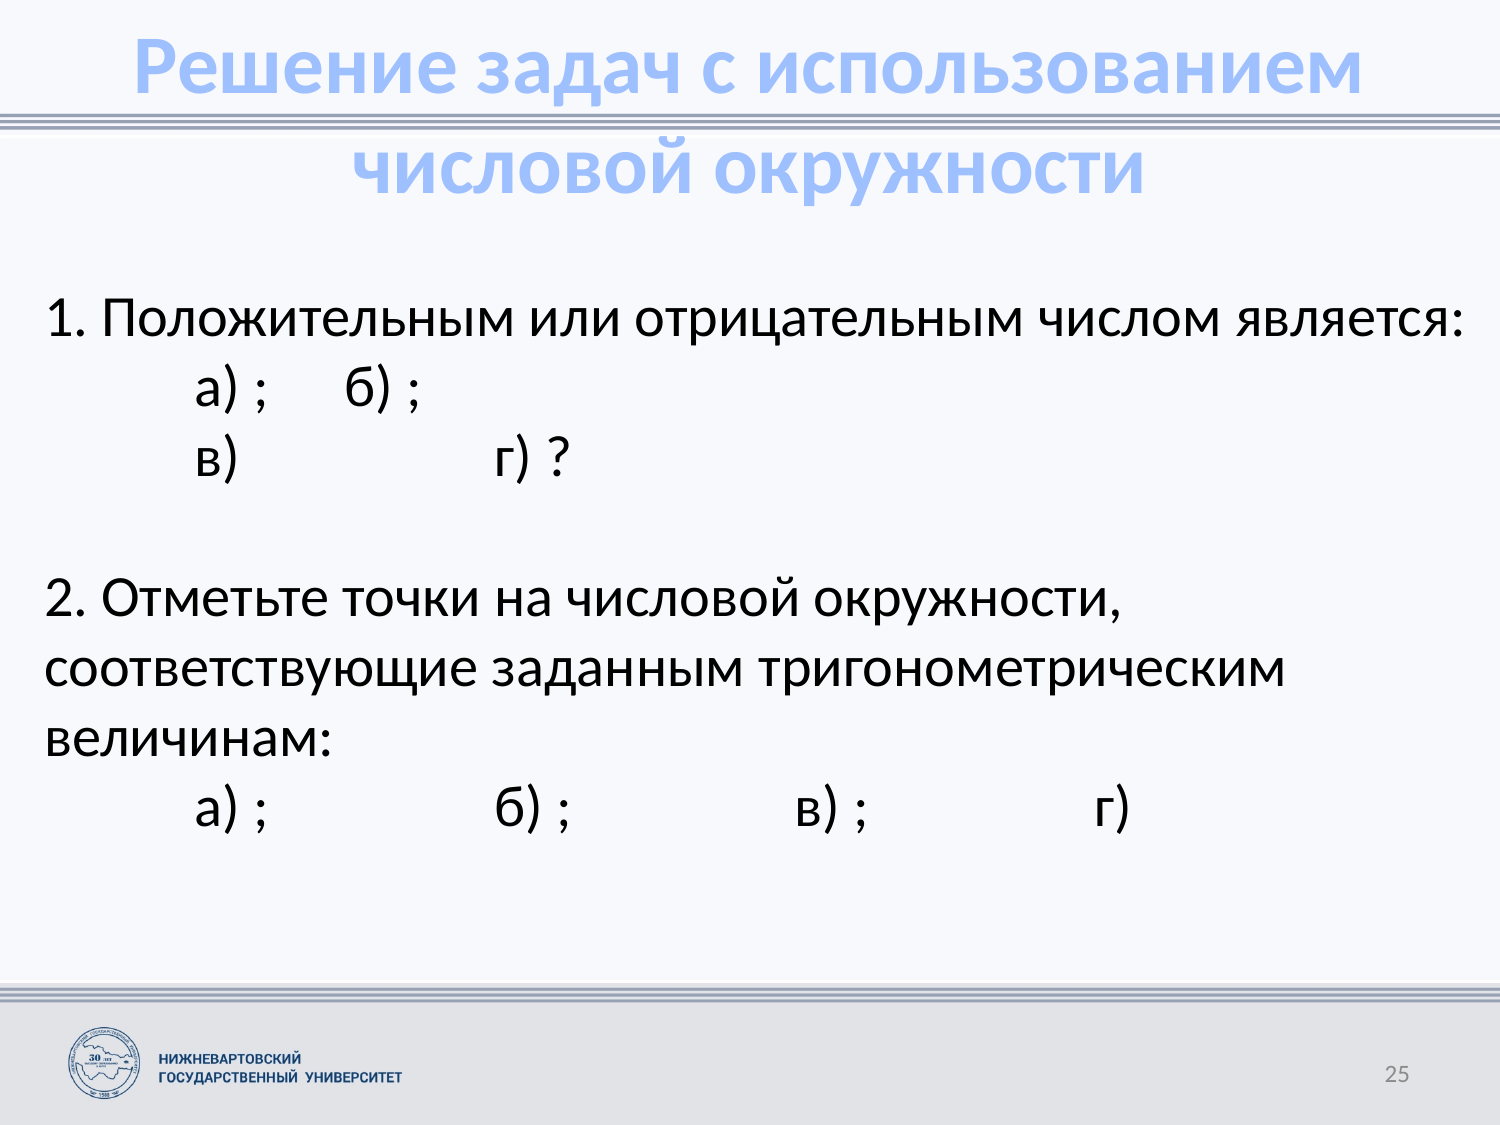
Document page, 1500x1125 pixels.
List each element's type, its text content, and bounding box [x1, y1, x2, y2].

text_box [76, 349, 1436, 435]
text_box Решение задач с использованием числовой окружности [0, 2, 1500, 218]
picture [0, 218, 1500, 1125]
slide_number 25 [1074, 1042, 1425, 1103]
